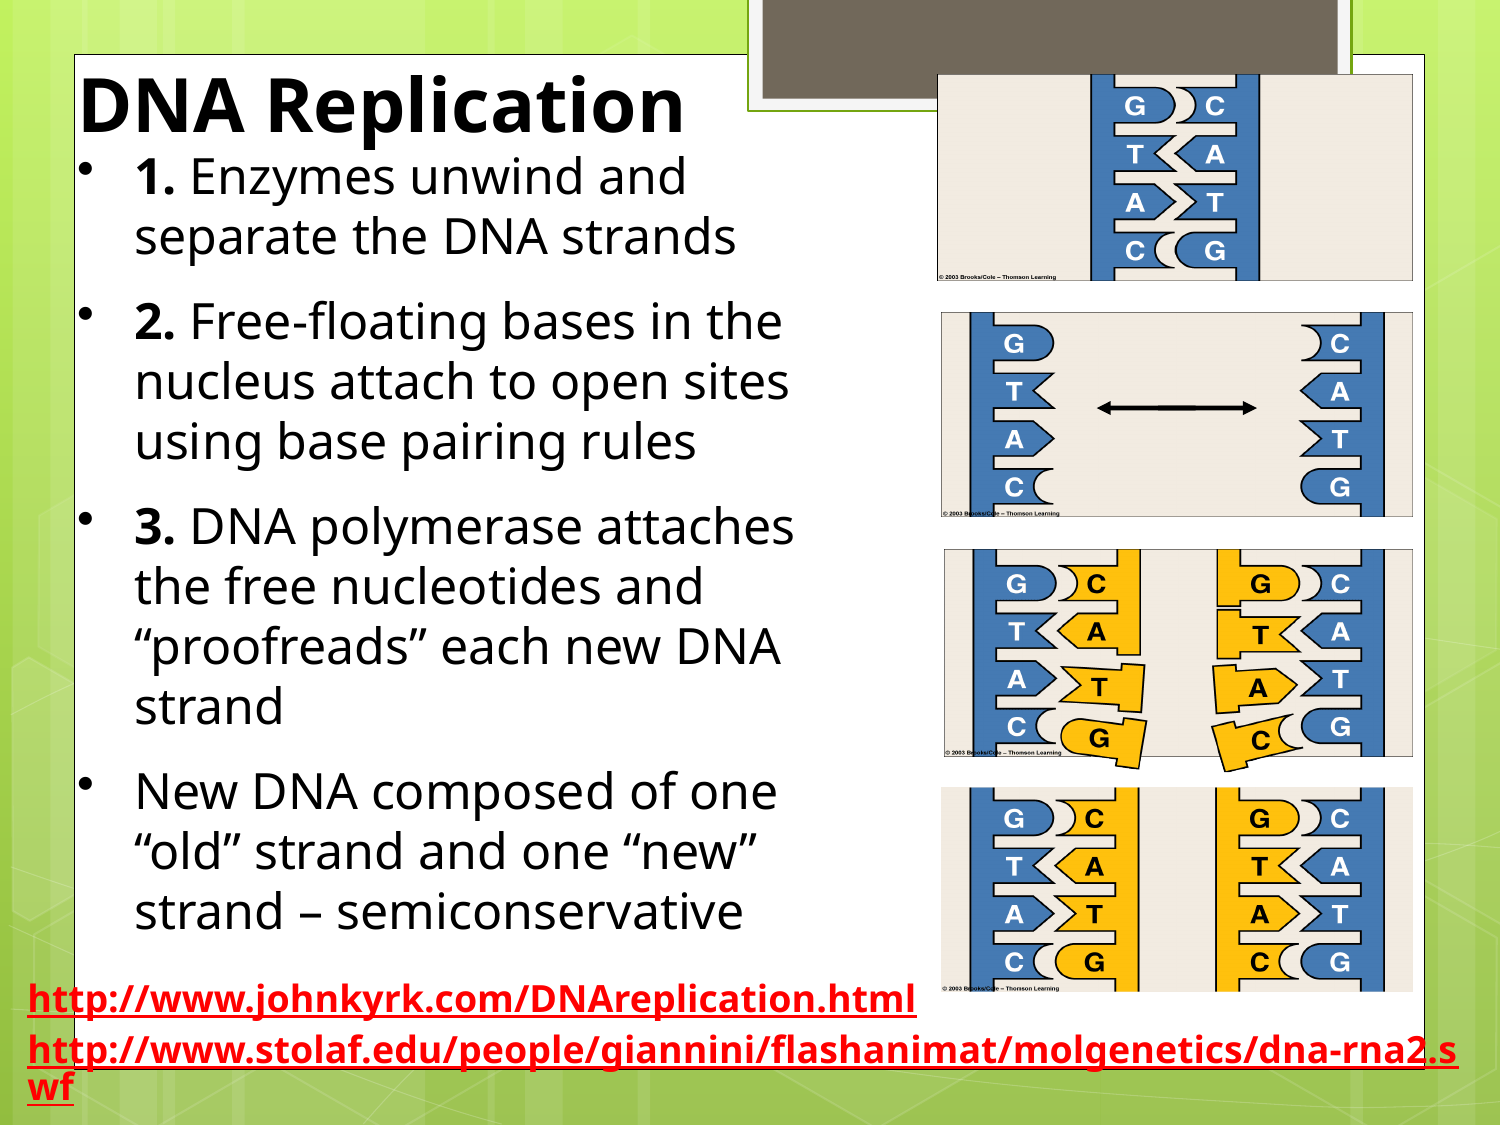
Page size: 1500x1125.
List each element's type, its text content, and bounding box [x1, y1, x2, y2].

text_box DNA Replication [62, 49, 800, 137]
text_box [940, 312, 1413, 517]
picture [940, 787, 1413, 992]
text_box http://www.johnkyrk.com/DNAreplication.html http://www.stolaf.edu/people/giannini/flashanimat/molgenetics/dna-rna2.swf [12, 967, 1500, 1114]
picture [937, 74, 1413, 281]
text_box 1. Enzymes unwind and separate the DNA strands 2. Free-floating bases in the nucleus attach to open sites using base pairing rules 3. DNA polymerase attaches the free nucleotides and “proofreads” each new DNA strand New DNA composed of one “old” strand and one “new” strand – semiconservative [62, 137, 900, 948]
picture [944, 549, 1413, 773]
